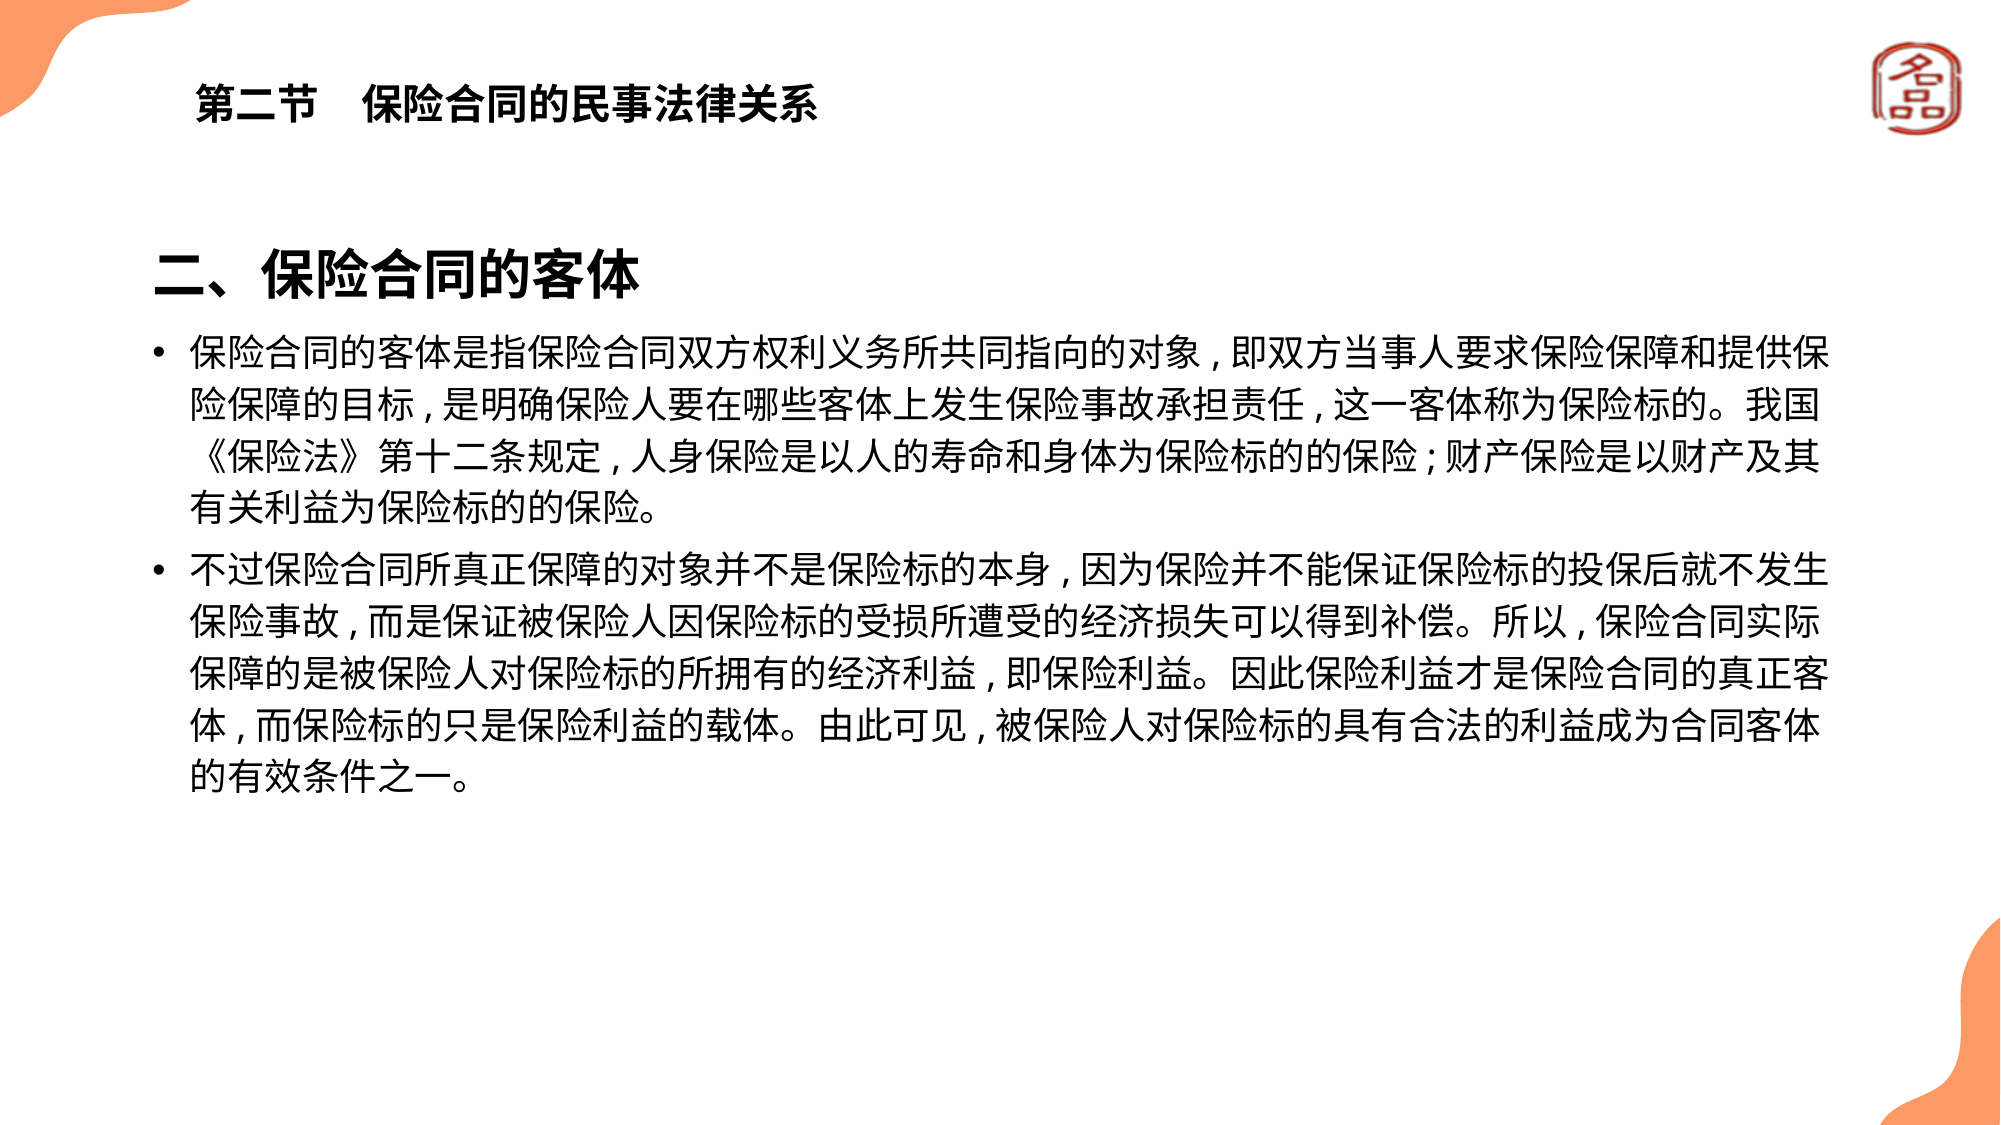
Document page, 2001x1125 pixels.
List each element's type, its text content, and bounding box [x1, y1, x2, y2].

picture [1861, 10, 1990, 147]
list 二、保险合同的客体 保险合同的客体是指保险合同双方权利义务所共同指向的对象,即双方当事人要求保险保障和提供保险保障的目标,是明确保险人要在哪些客体上发生保险事故承担责任,这一客体称为保险标的。我国《保险法》第十二条规定,人身保险是以人的寿命和身体为保险标的的保险;财产保险是以财产及其有关利益为保险标的的保险。 不过保险合同所真正保障的对象并不是保险标的本身,因为保险并不能保证保险标的投保后就不发生保险事故,而是保证被保险人因保险标的受损所遭受的经济损失可以得到补偿。所以,保险合同实际保障的是被保险人对保险标的所拥有的经济利益,即保险利益。因此保险利益才是保险合同的真正客体,而保险标的只是保险利益的载体。由此可见,被保险人对保险标的具有合法的利益成为合同客体的有效条件之一。 [137, 217, 1863, 1031]
title 第二节 保险合同的民事法律关系 [137, 60, 1863, 152]
